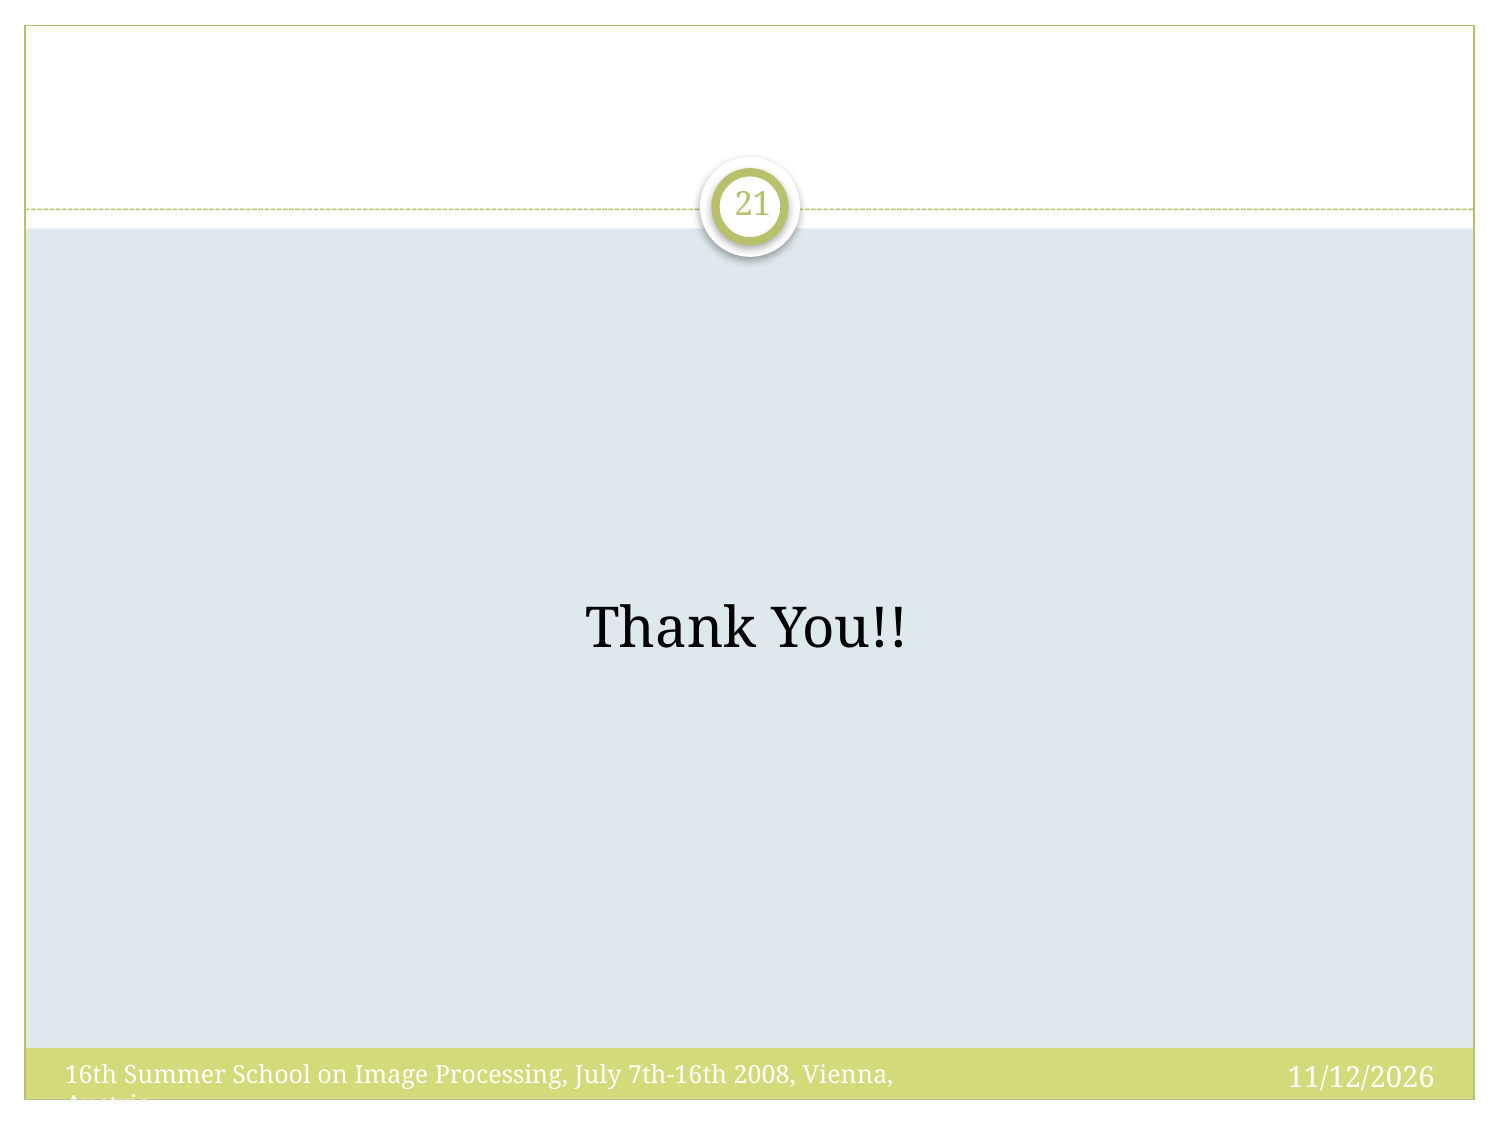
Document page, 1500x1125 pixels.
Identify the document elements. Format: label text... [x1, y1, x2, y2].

list Thank You!! [49, 250, 1445, 1001]
slide_number 21 [715, 168, 791, 241]
footer 16th Summer School on Image Processing, July 7th-16th 2008, Vienna, Austria. [50, 1051, 997, 1112]
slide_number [950, 1050, 1450, 1111]
